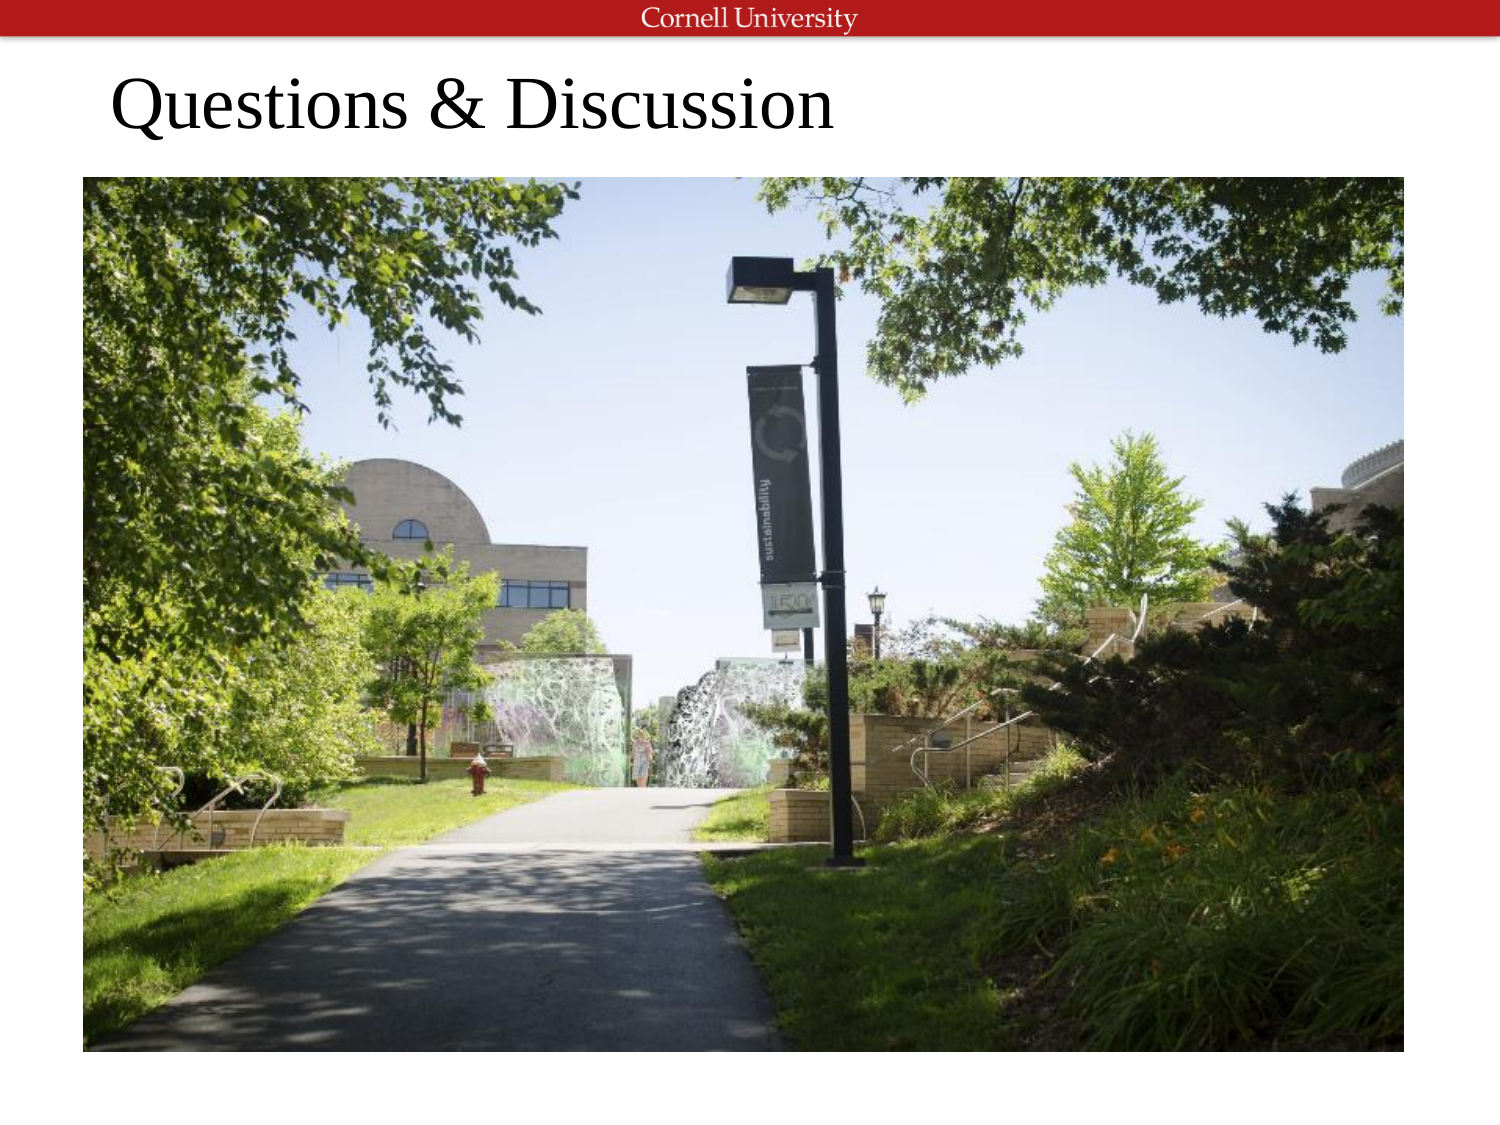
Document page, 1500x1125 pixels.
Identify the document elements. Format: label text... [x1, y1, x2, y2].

text_box Questions & Discussion [95, 45, 851, 151]
picture [635, 0, 858, 60]
picture [83, 177, 1404, 1053]
